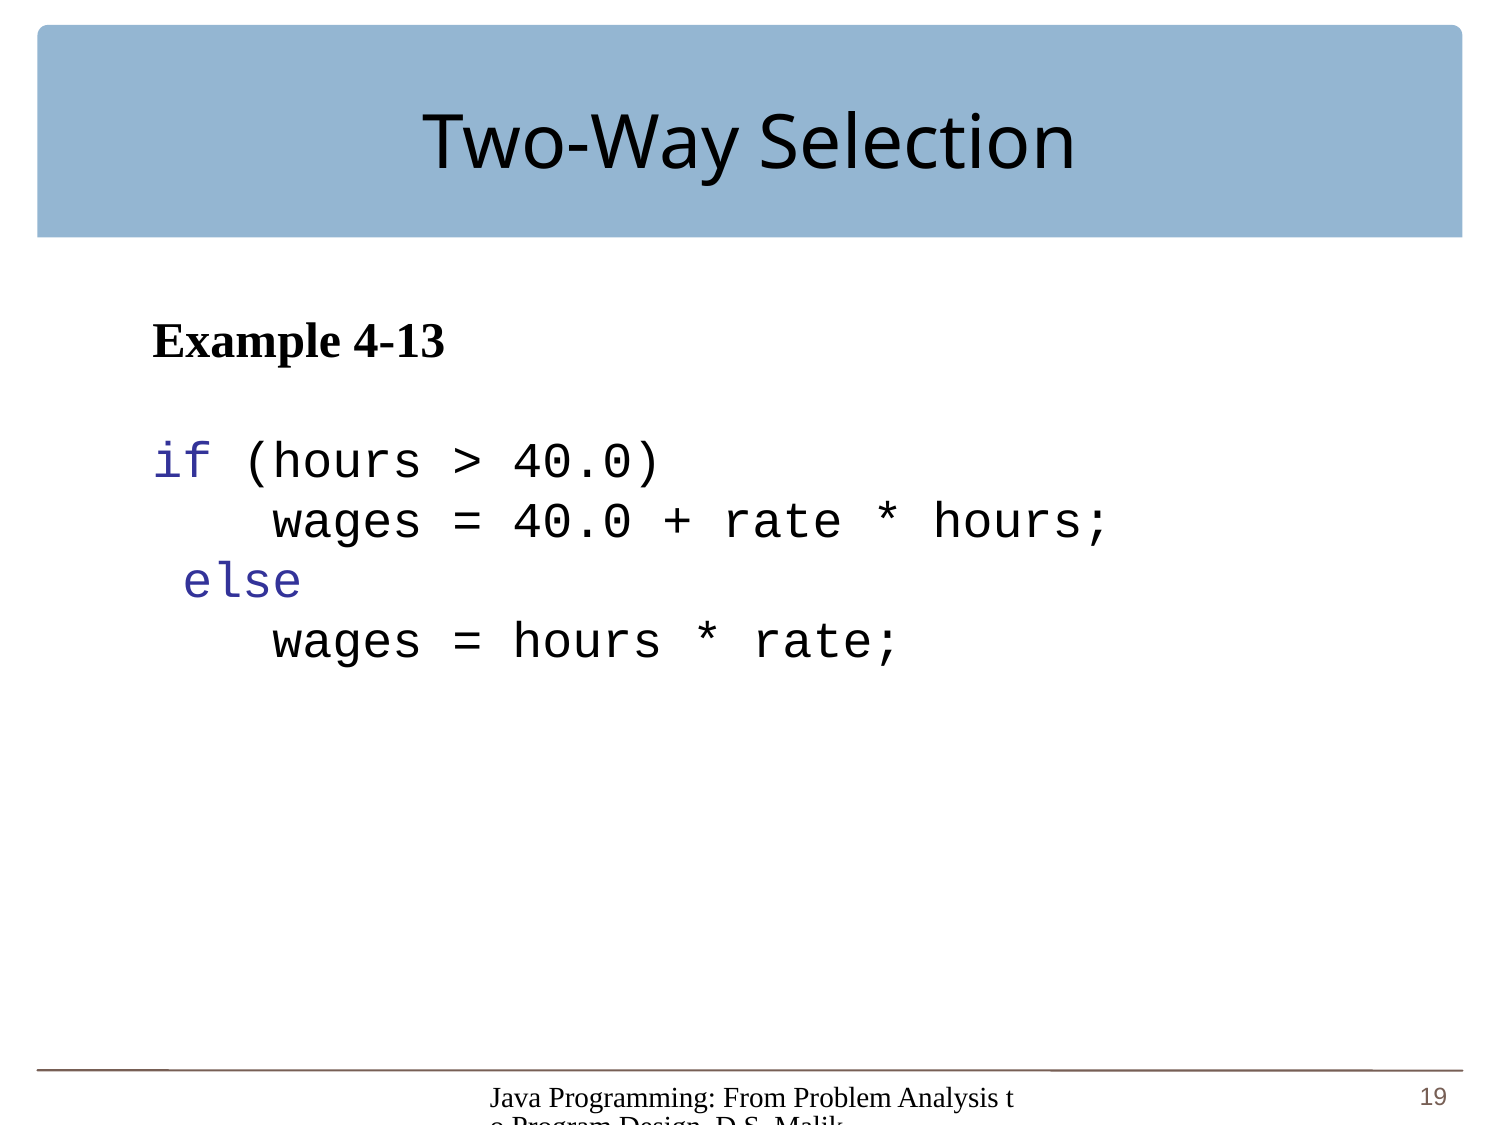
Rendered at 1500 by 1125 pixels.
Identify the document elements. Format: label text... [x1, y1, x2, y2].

footer Java Programming: From Problem Analysis to Program Design, D.S. Malik [474, 1069, 1038, 1123]
slide_number 19 [1112, 1069, 1463, 1123]
title Two-Way Selection [49, 44, 1451, 233]
text_box Example 4-13 if (hours > 40.0) wages = 40.0 + rate * hours; else wages = hours * rate; [137, 299, 1438, 675]
